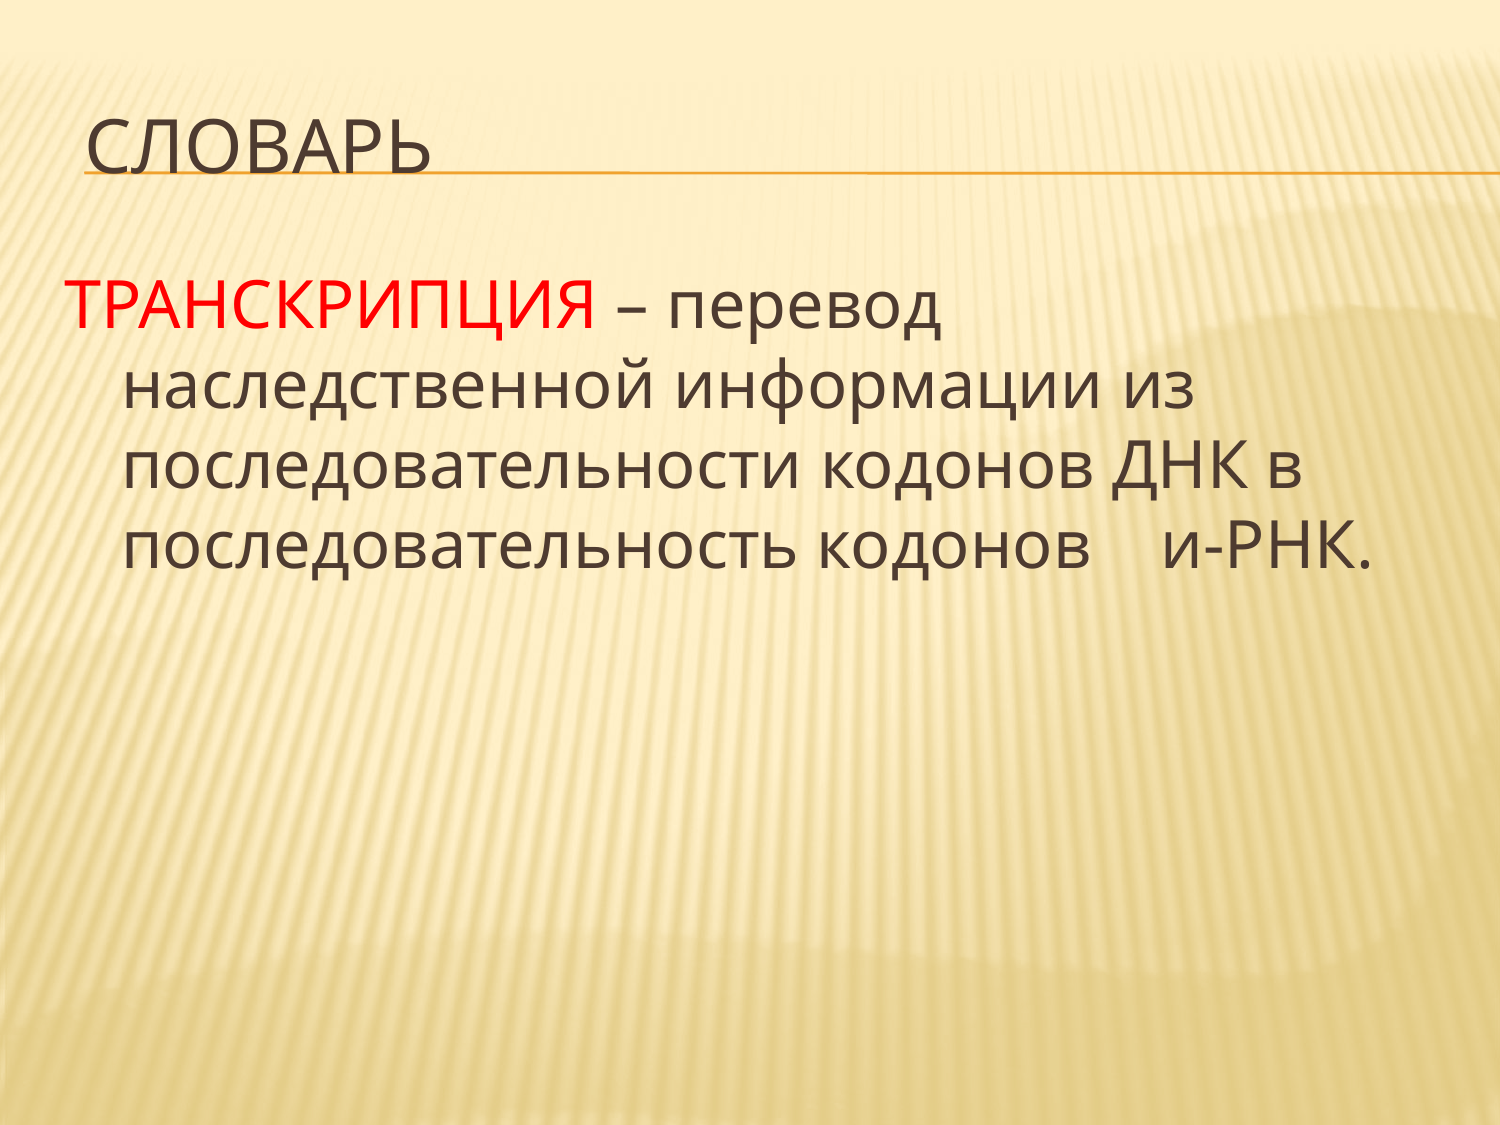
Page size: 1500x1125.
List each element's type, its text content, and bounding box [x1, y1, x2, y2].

list ТРАНСКРИПЦИЯ – перевод наследственной информации из последовательности кодонов ДНК в последовательность кодонов и-РНК. [50, 254, 1475, 998]
title СЛОВАРЬ [50, 75, 1475, 213]
